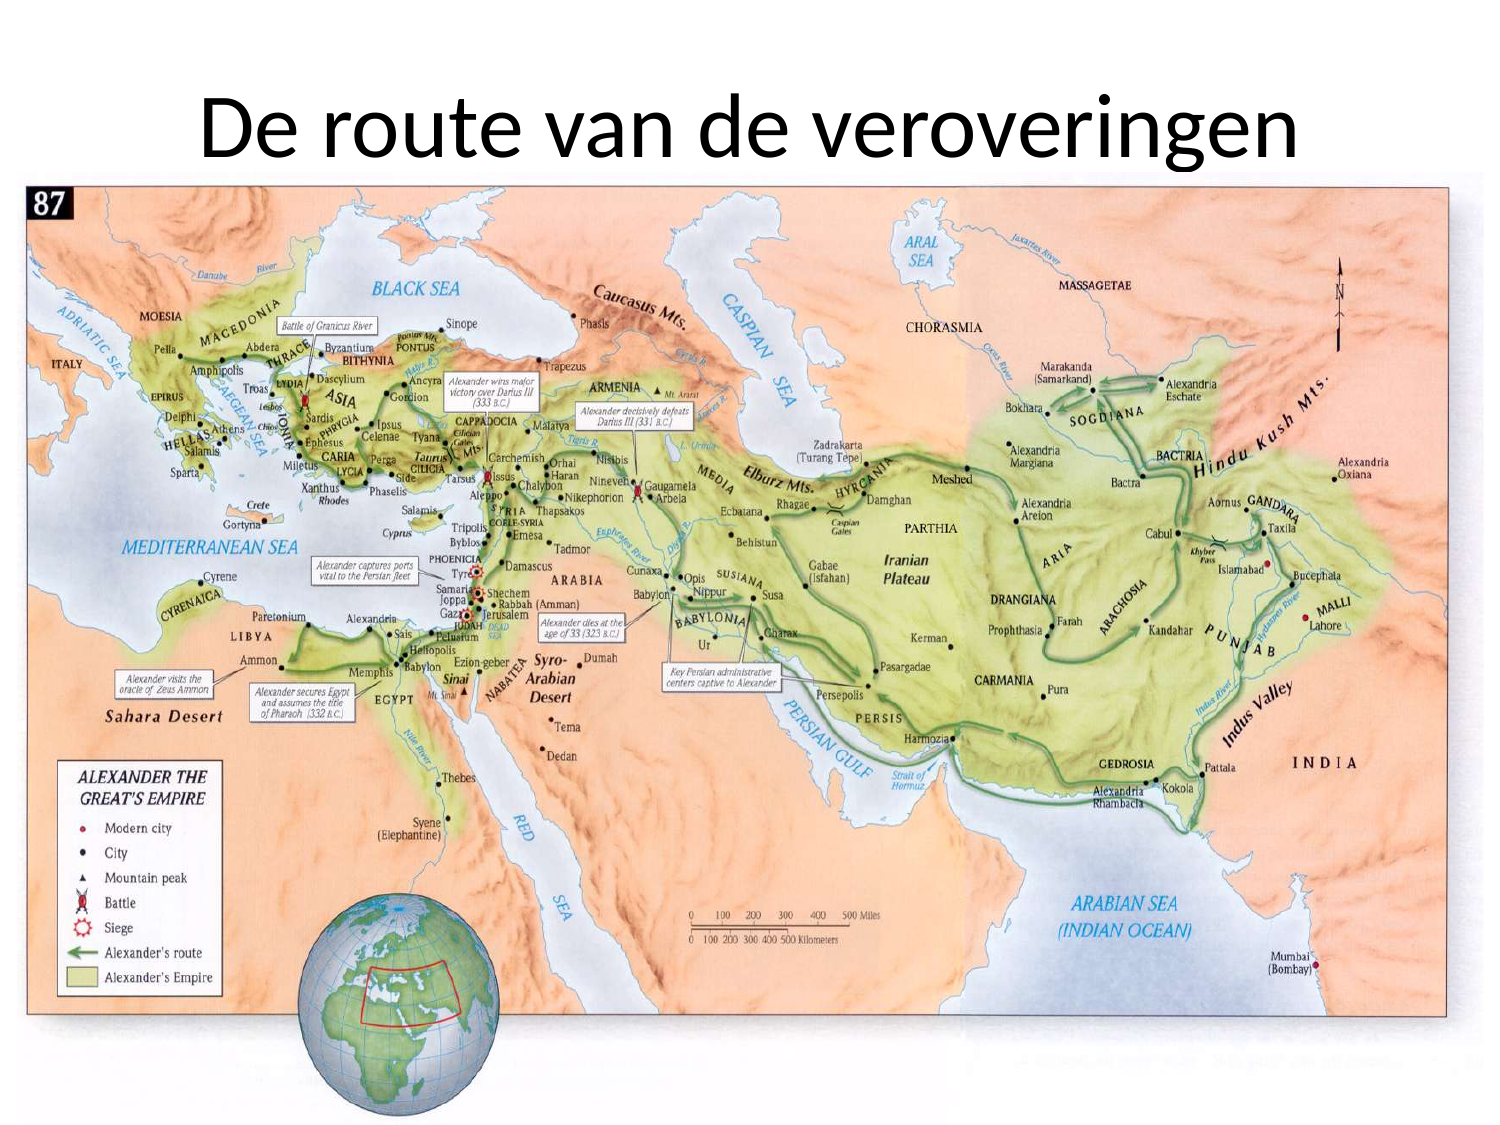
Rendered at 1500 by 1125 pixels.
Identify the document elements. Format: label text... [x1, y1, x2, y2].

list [17, 172, 1484, 1125]
title De route van de veroveringen [75, 45, 1425, 171]
